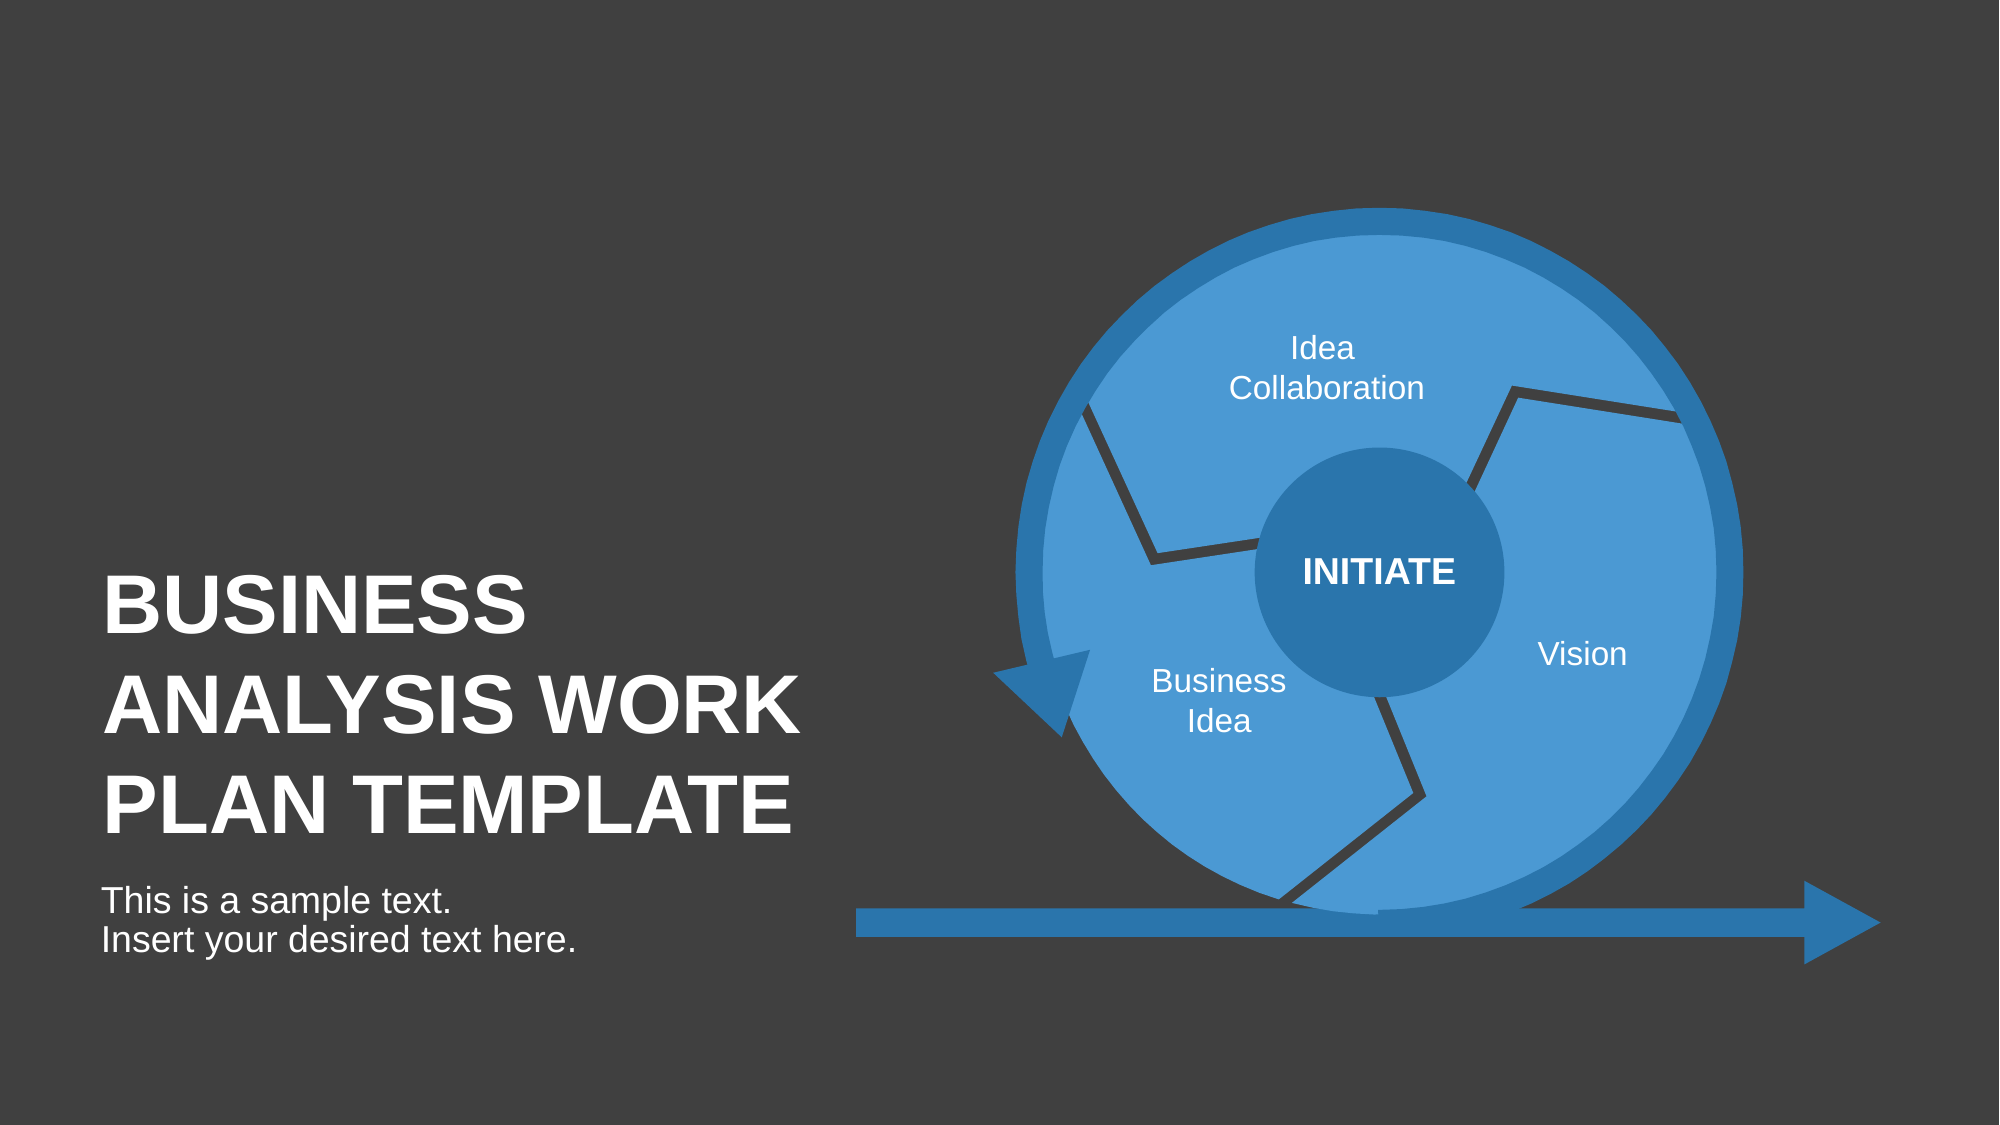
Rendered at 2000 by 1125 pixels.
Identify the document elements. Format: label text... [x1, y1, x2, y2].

text_box [1748, 878, 1883, 967]
title BUSINESS ANALYSIS WORK PLAN TEMPLATE [102, 499, 987, 850]
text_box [992, 207, 1744, 937]
text_box [853, 906, 988, 939]
list This is a sample text. Insert your desired text here. [100, 878, 1000, 1000]
